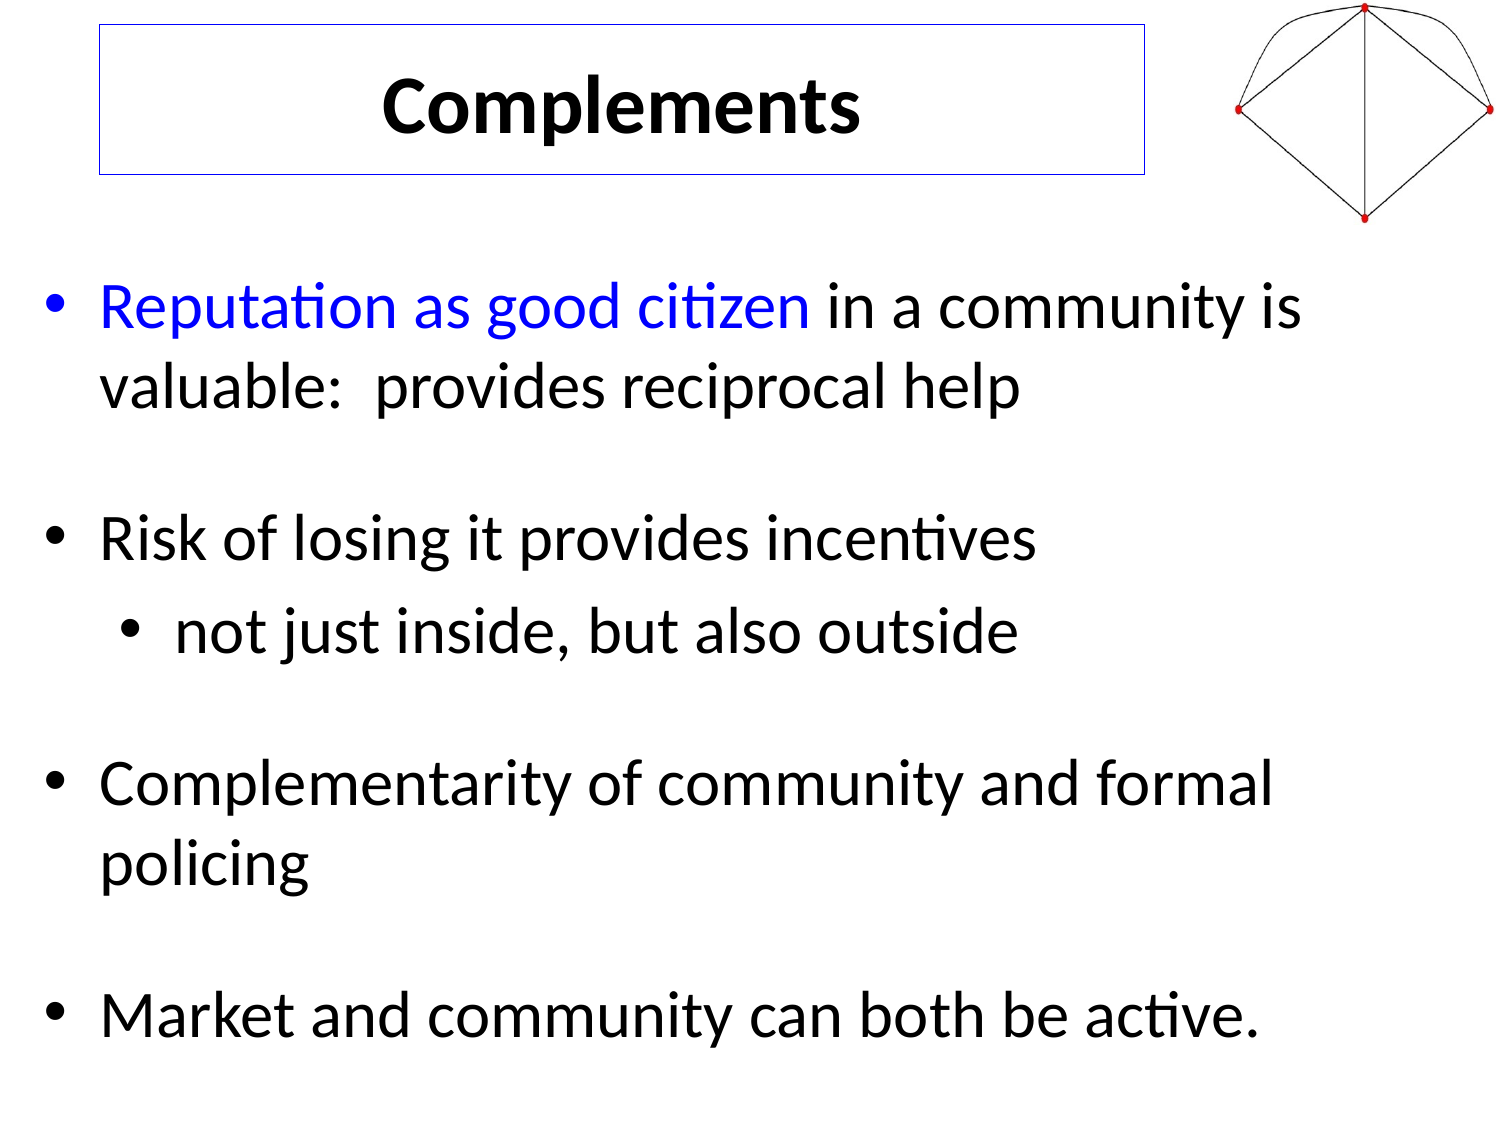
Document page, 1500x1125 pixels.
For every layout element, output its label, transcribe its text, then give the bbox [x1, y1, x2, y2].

picture [1233, 0, 1497, 226]
text_box Reputation as good citizen in a community is valuable: provides reciprocal help Risk of losing it provides incentives not just inside, but also outside Complementarity of community and formal policing Market and community can both be active. [28, 254, 1425, 1058]
title Complements [99, 24, 1145, 175]
